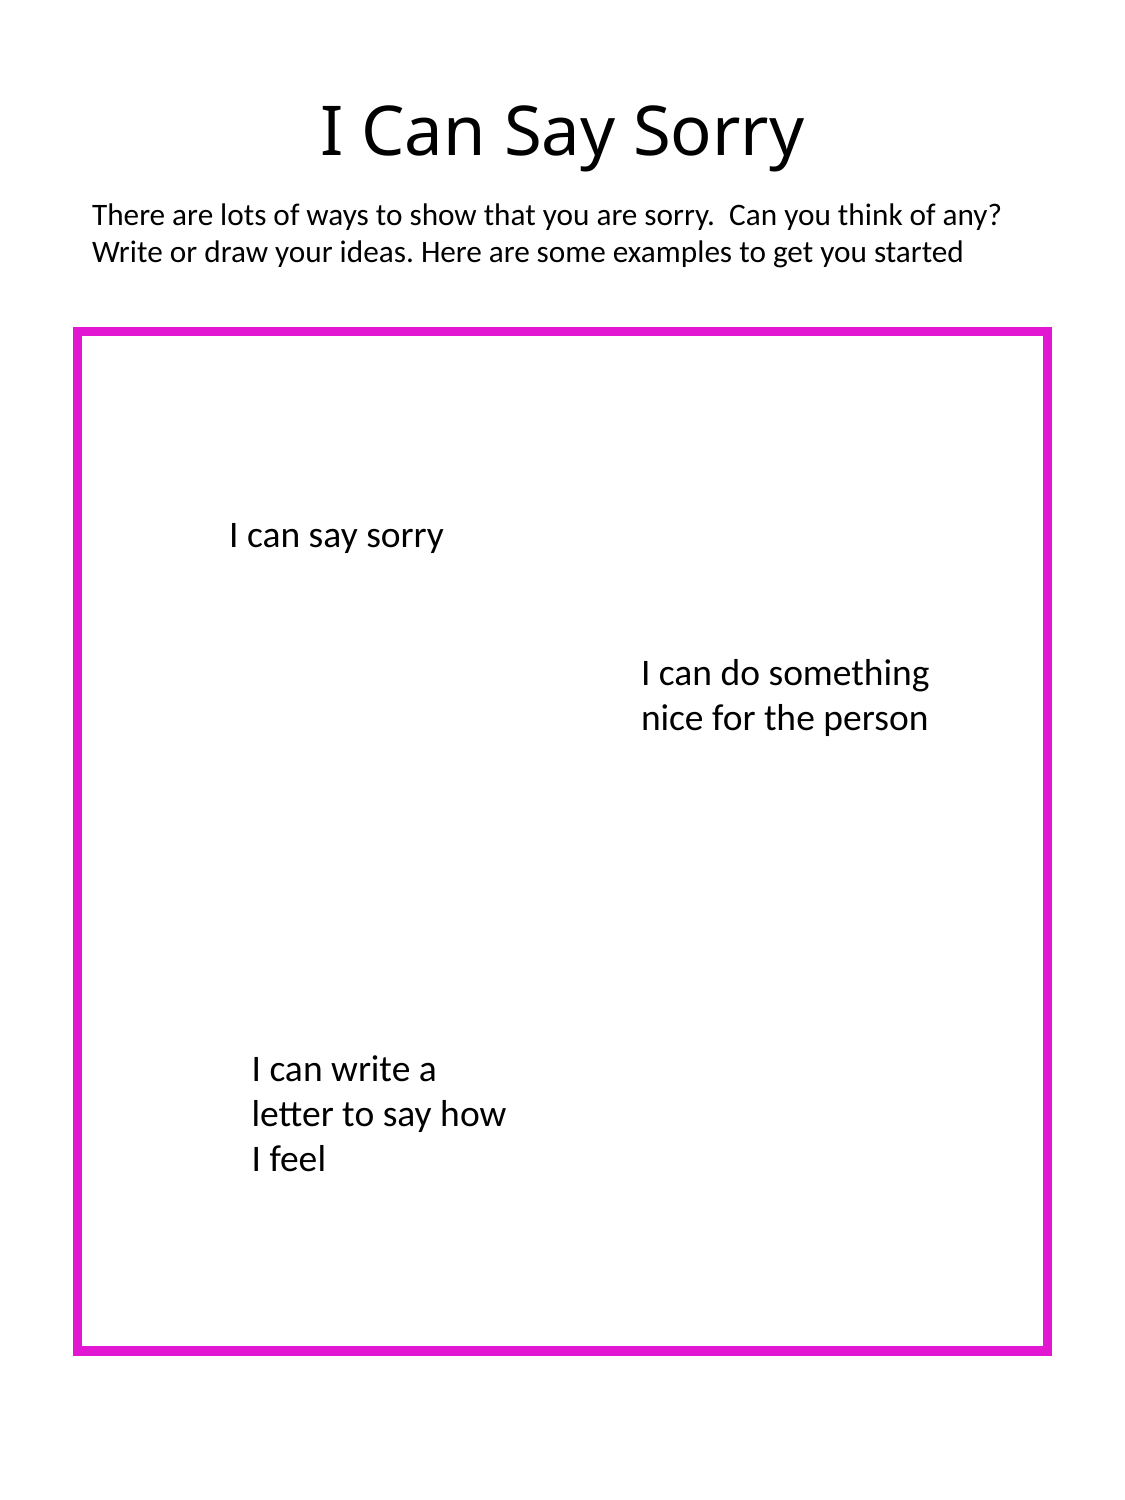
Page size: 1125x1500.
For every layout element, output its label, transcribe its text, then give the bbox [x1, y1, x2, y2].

text_box I can write a letter to say how I feel [236, 1036, 535, 1187]
text_box I can do something nice for the person [626, 640, 971, 746]
text_box There are lots of ways to show that you are sorry. Can you think of any? Write or draw your ideas. Here are some examples to get you started [77, 186, 1048, 277]
text_box I can say sorry [214, 502, 460, 563]
list [76, 331, 1049, 1352]
title I Can Say Sorry [77, 79, 1048, 186]
